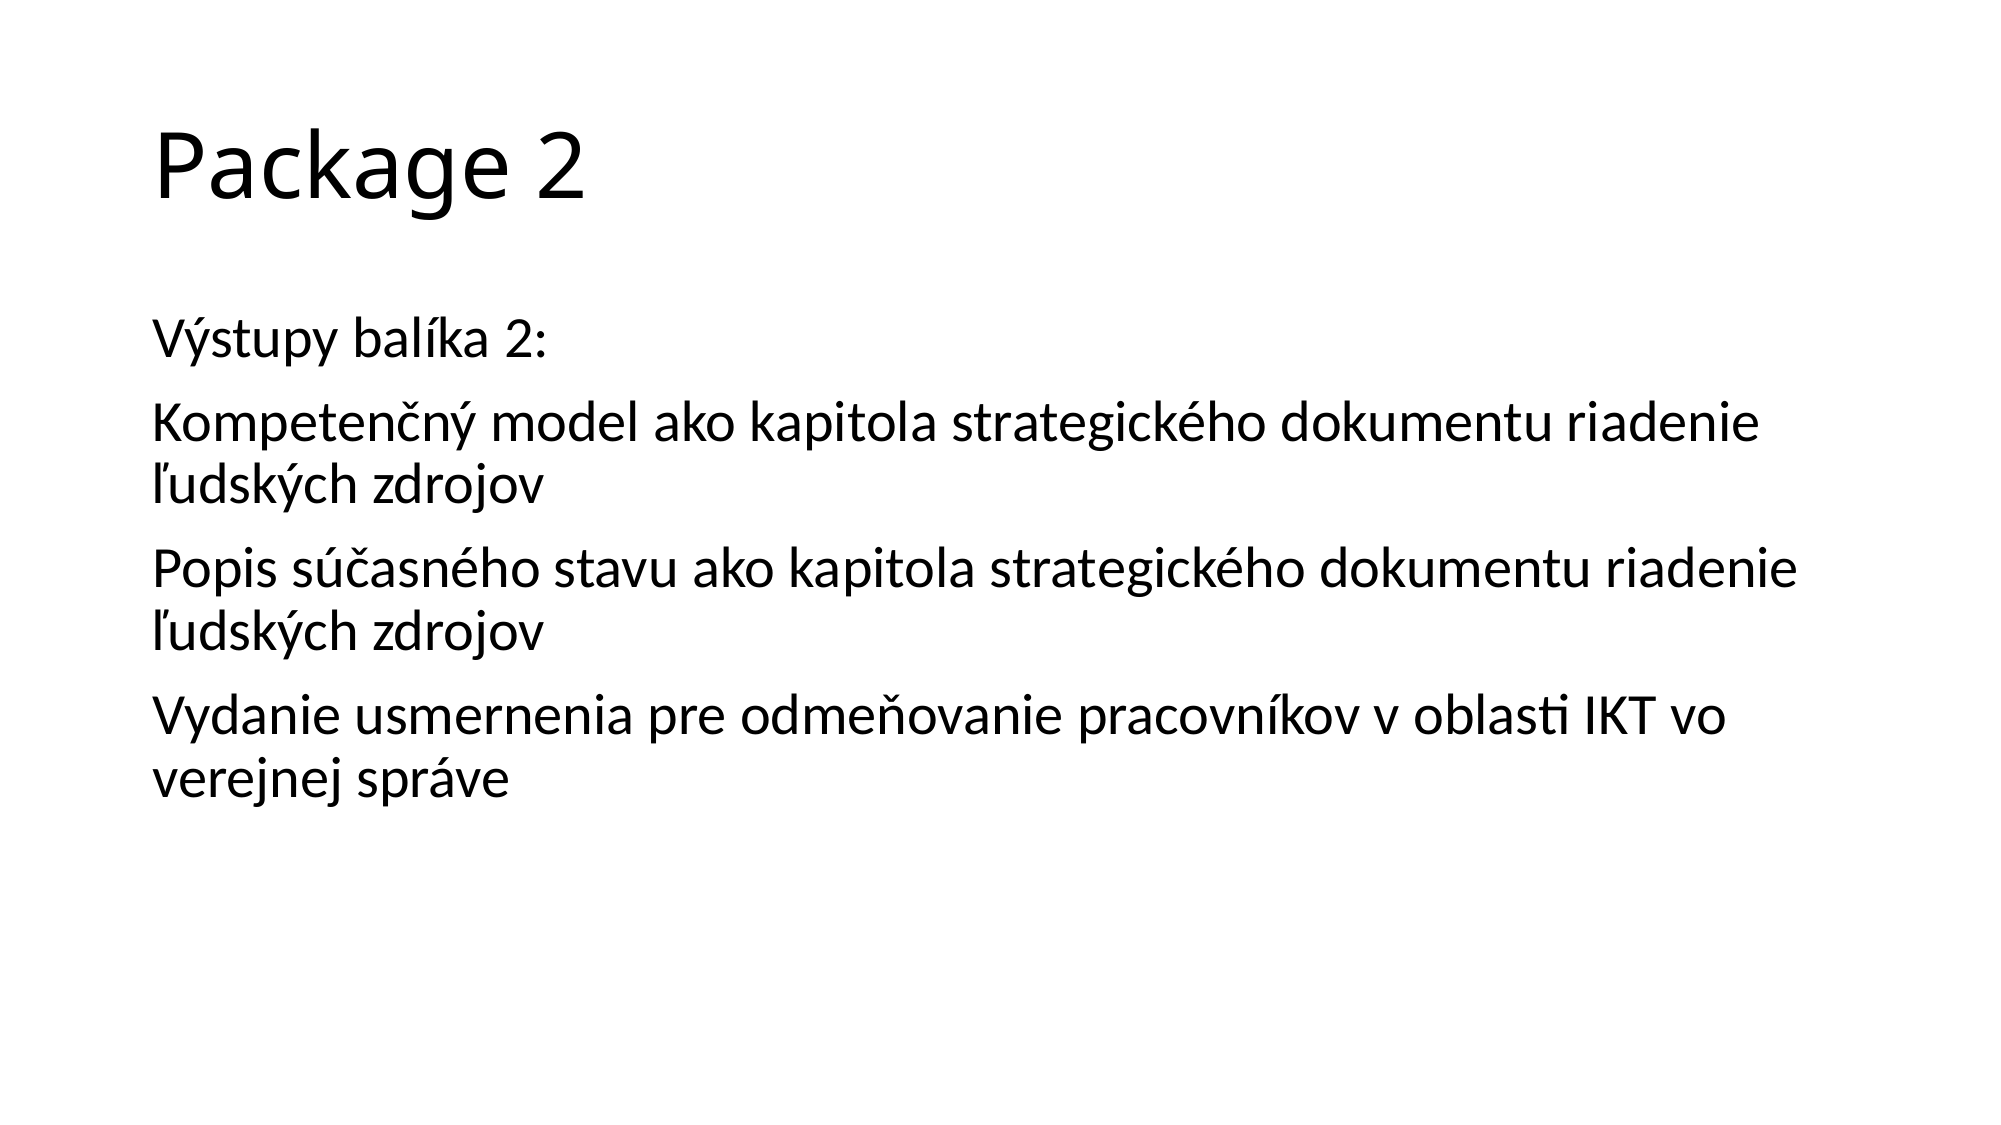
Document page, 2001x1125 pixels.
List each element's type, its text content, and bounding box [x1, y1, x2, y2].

title Package 2 [137, 59, 1863, 278]
list Výstupy balíka 2: Kompetenčný model ako kapitola strategického dokumentu riadenie ľudských zdrojov Popis súčasného stavu ako kapitola strategického dokumentu riadenie ľudských zdrojov Vydanie usmernenia pre odmeňovanie pracovníkov v oblasti IKT vo verejnej správe [137, 299, 1863, 1014]
